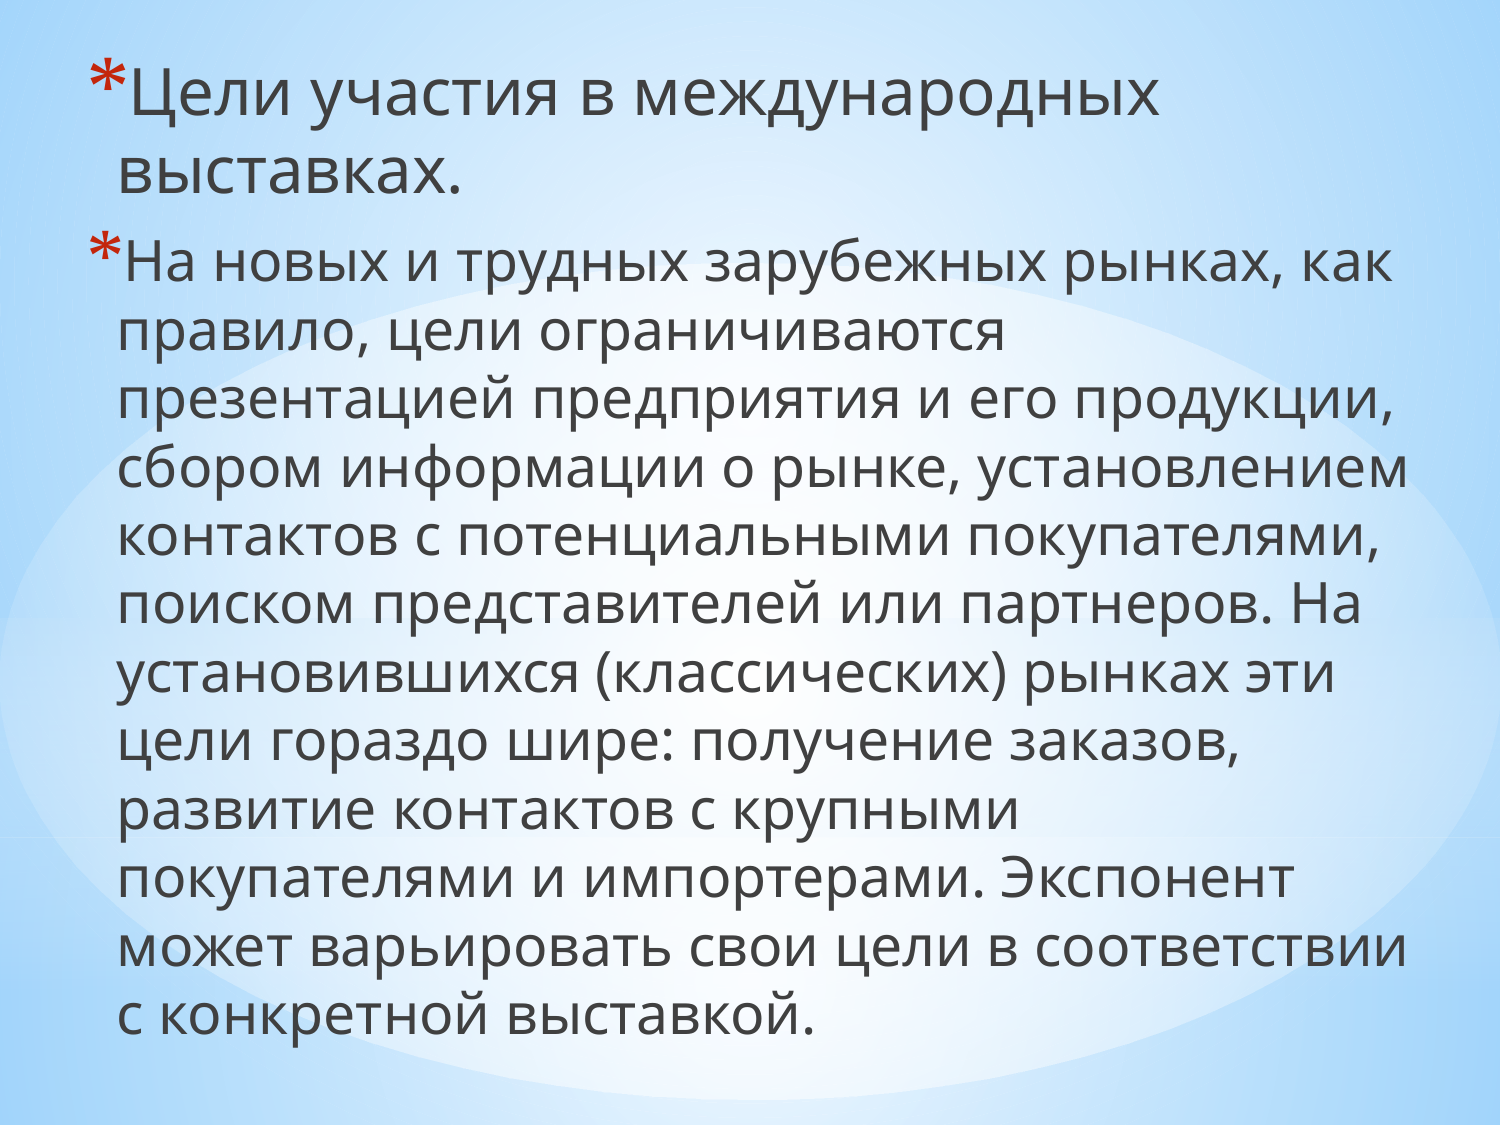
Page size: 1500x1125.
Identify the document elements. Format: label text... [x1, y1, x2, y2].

list Цели участия в международных выставках. На новых и трудных зарубежных рынках, как правило, цели ограничиваются презентацией предприятия и его продукции, сбором информации о рынке, установлением контактов с потенциальными покупателями, поиском представителей или партнеров. На установившихся (классических) рынках эти цели гораздо шире: получение заказов, развитие контактов с крупными покупателями и импортерами. Экспонент может варьировать свои цели в соответствии с конкретной выставкой. [64, 42, 1436, 1106]
